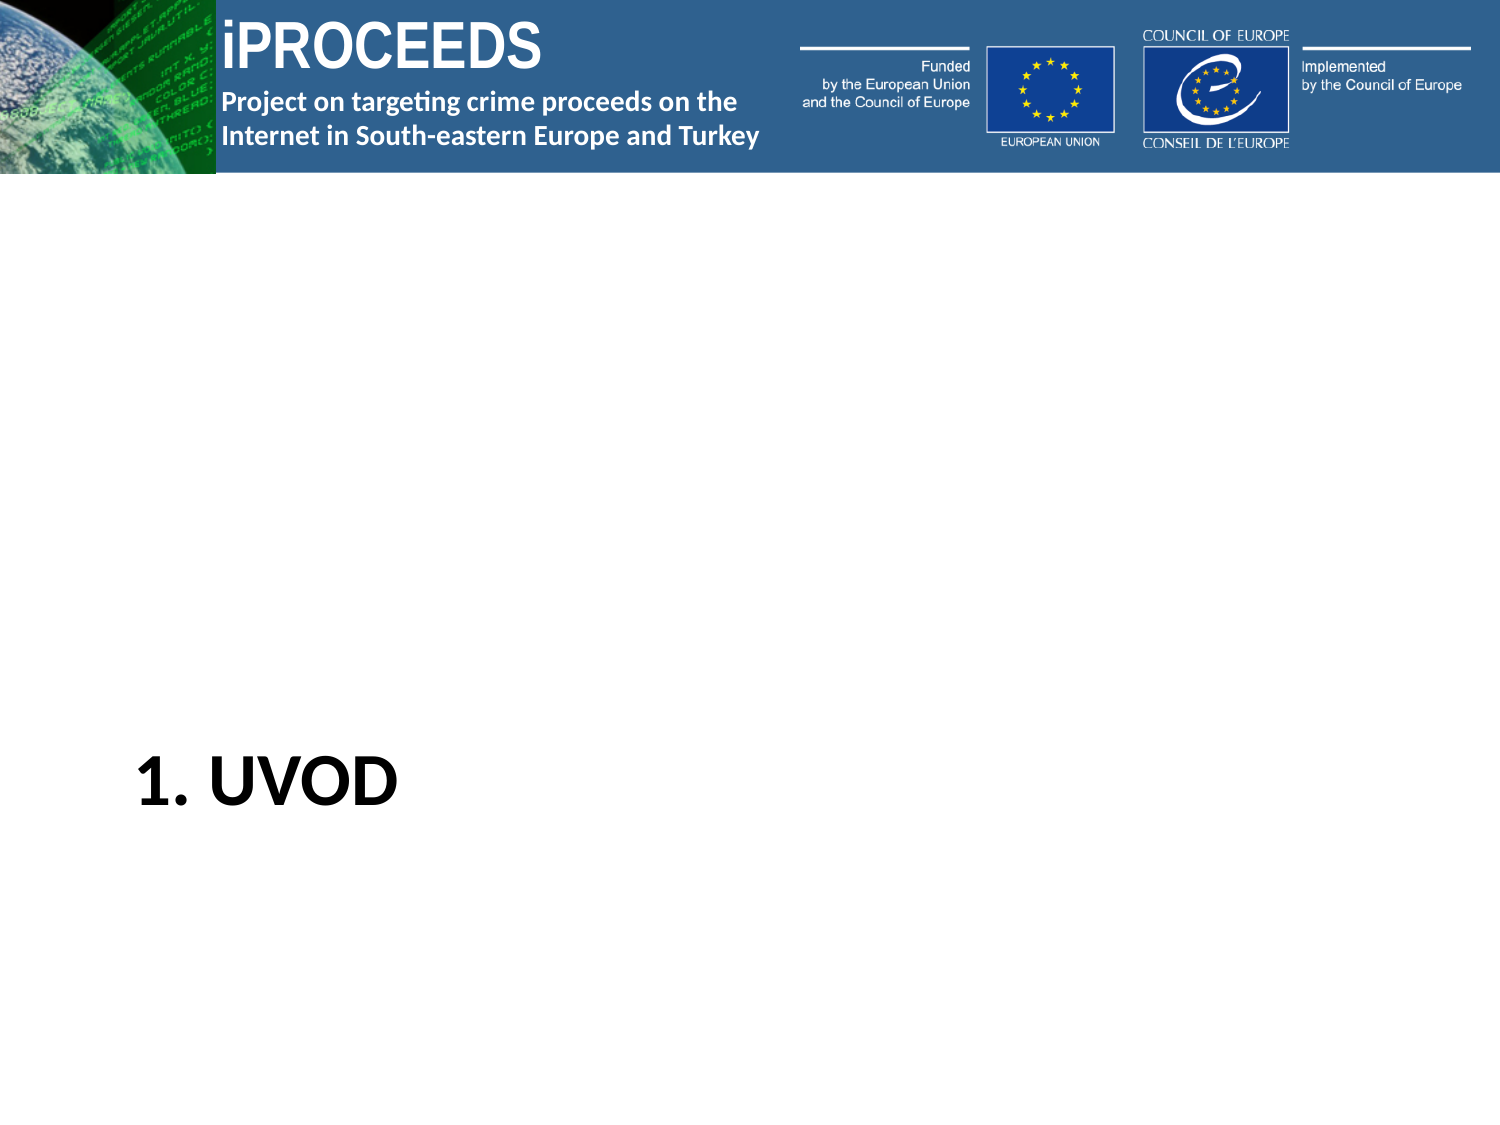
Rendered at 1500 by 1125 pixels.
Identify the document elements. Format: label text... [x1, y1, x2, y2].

picture [800, 30, 1471, 148]
title 1. UVOD [118, 722, 1394, 947]
picture [0, 0, 216, 174]
